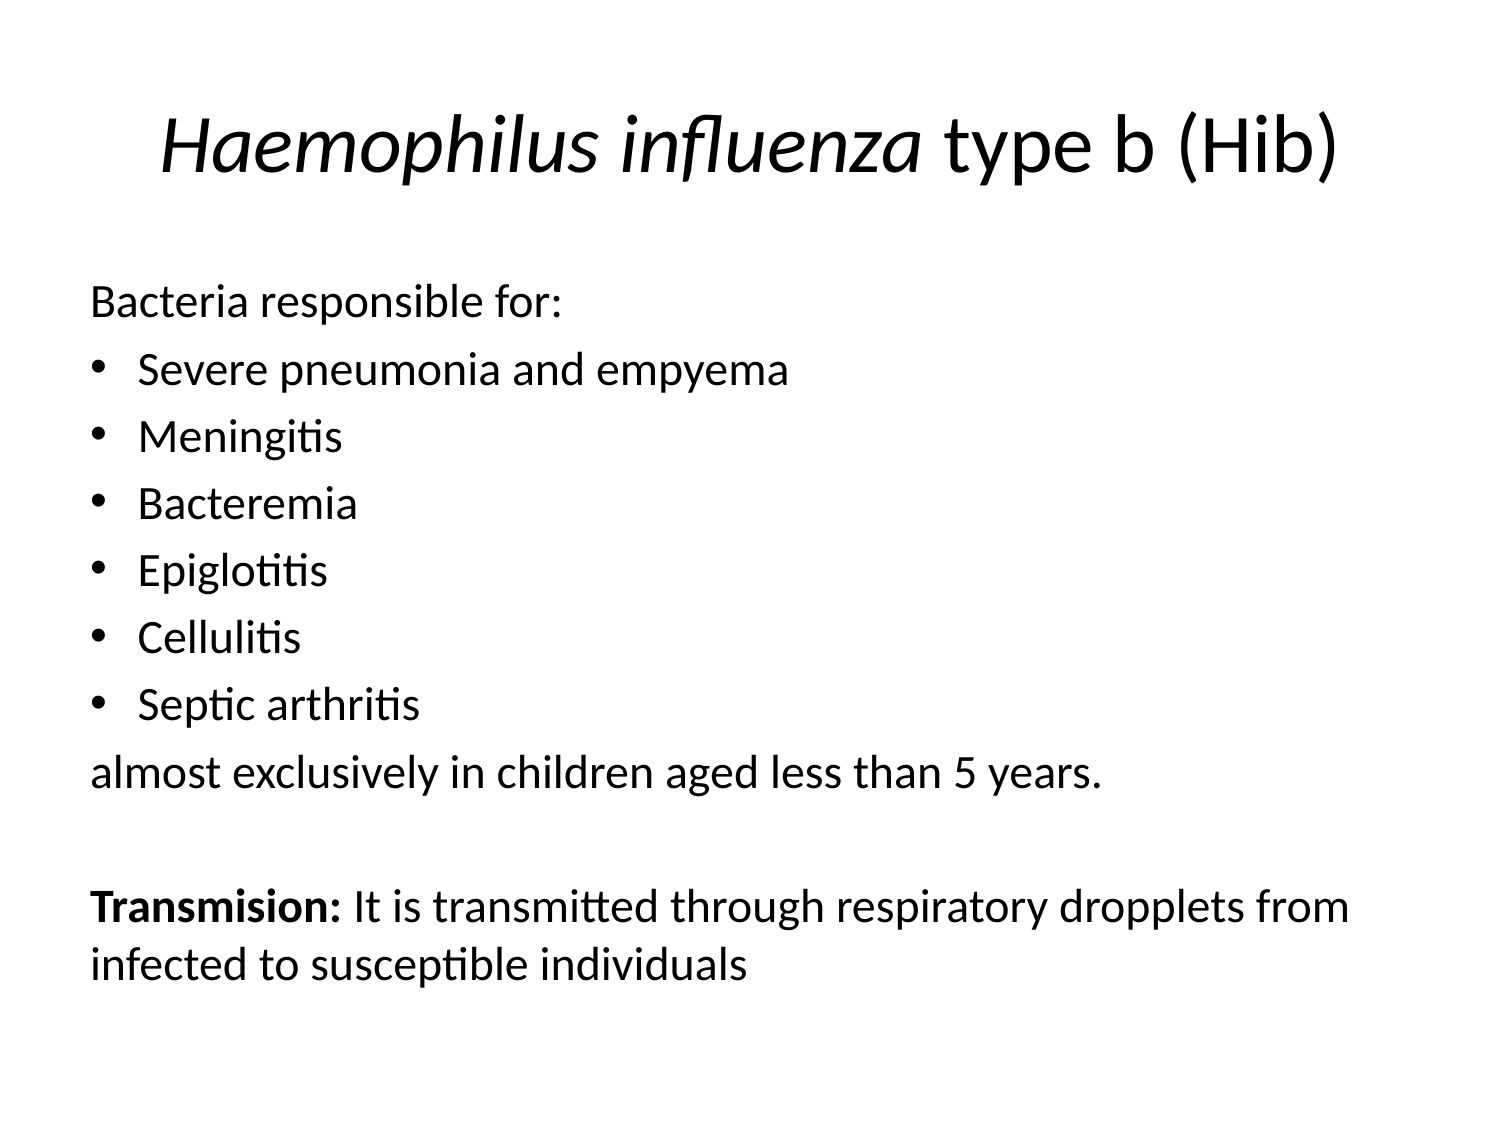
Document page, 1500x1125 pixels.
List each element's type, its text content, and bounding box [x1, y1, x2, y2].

title Haemophilus influenza type b (Hib) [75, 45, 1425, 233]
list Bacteria responsible for: Severe pneumonia and empyema Meningitis Bacteremia Epiglotitis Cellulitis Septic arthritis almost exclusively in children aged less than 5 years. Transmision: It is transmitted through respiratory dropplets from infected to susceptible individuals [75, 262, 1425, 1005]
